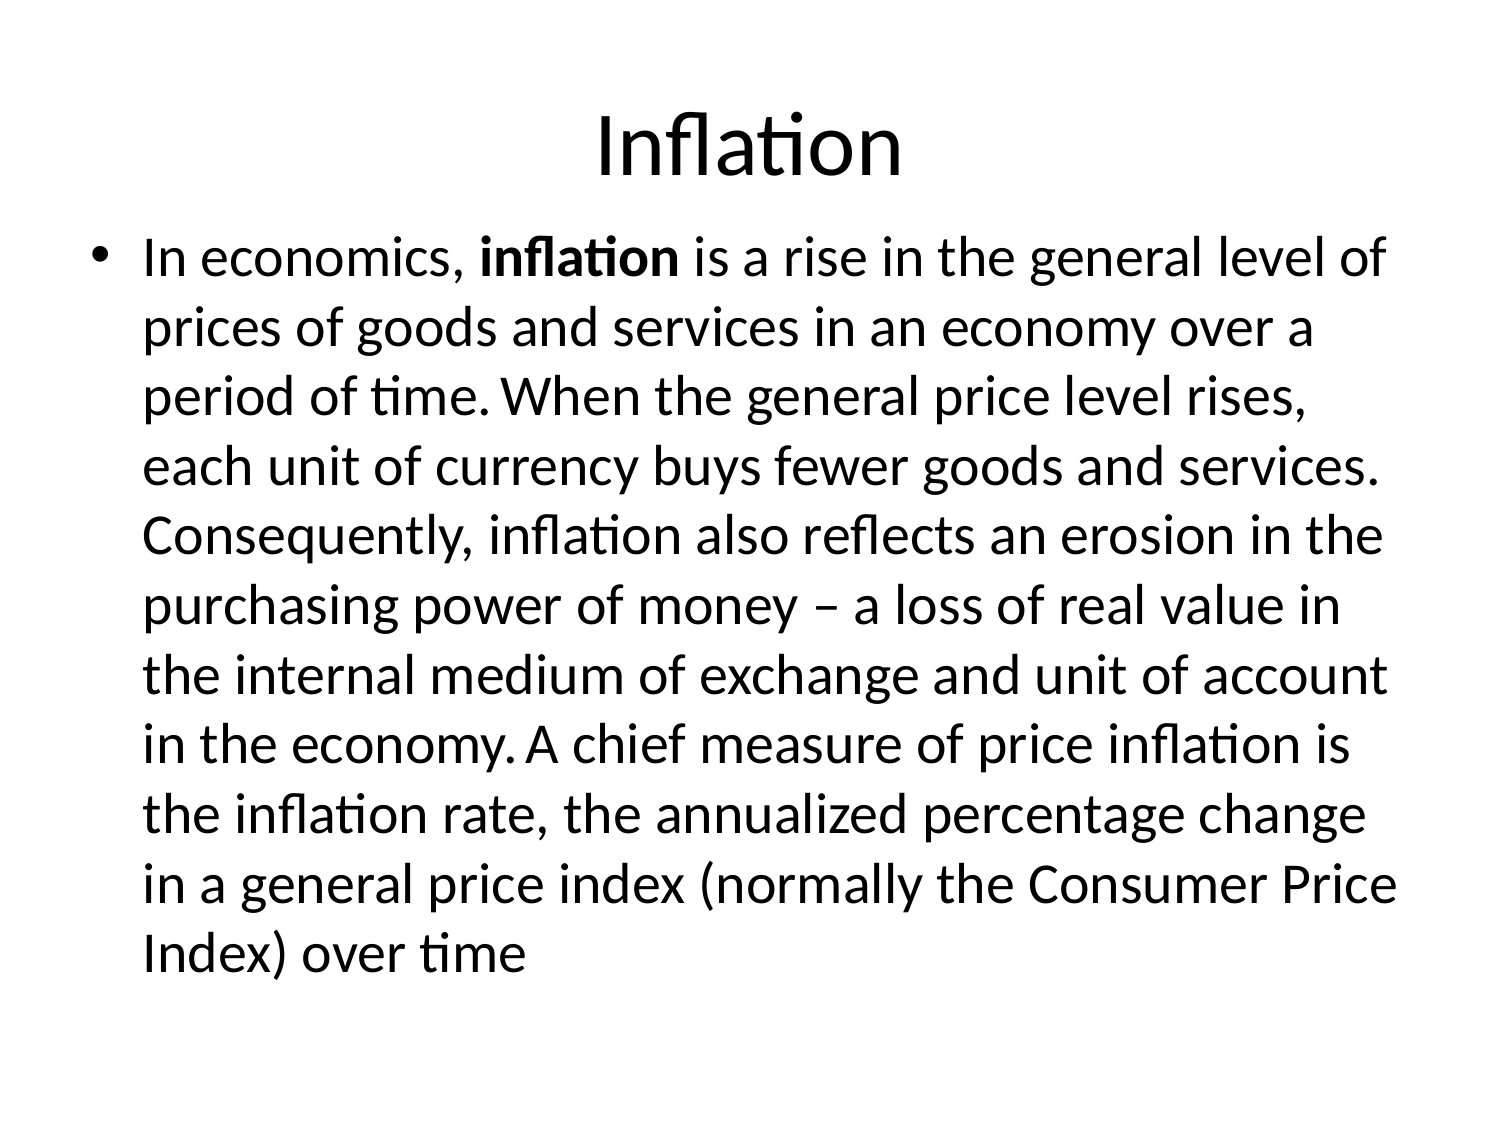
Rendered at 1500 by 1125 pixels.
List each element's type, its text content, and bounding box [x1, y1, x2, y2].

title Inflation [75, 45, 1425, 210]
list In economics, inflation is a rise in the general level of prices of goods and services in an economy over a period of time. When the general price level rises, each unit of currency buys fewer goods and services. Consequently, inflation also reflects an erosion in the purchasing power of money – a loss of real value in the internal medium of exchange and unit of account in the economy. A chief measure of price inflation is the inflation rate, the annualized percentage change in a general price index (normally the Consumer Price Index) over time [75, 210, 1425, 1005]
